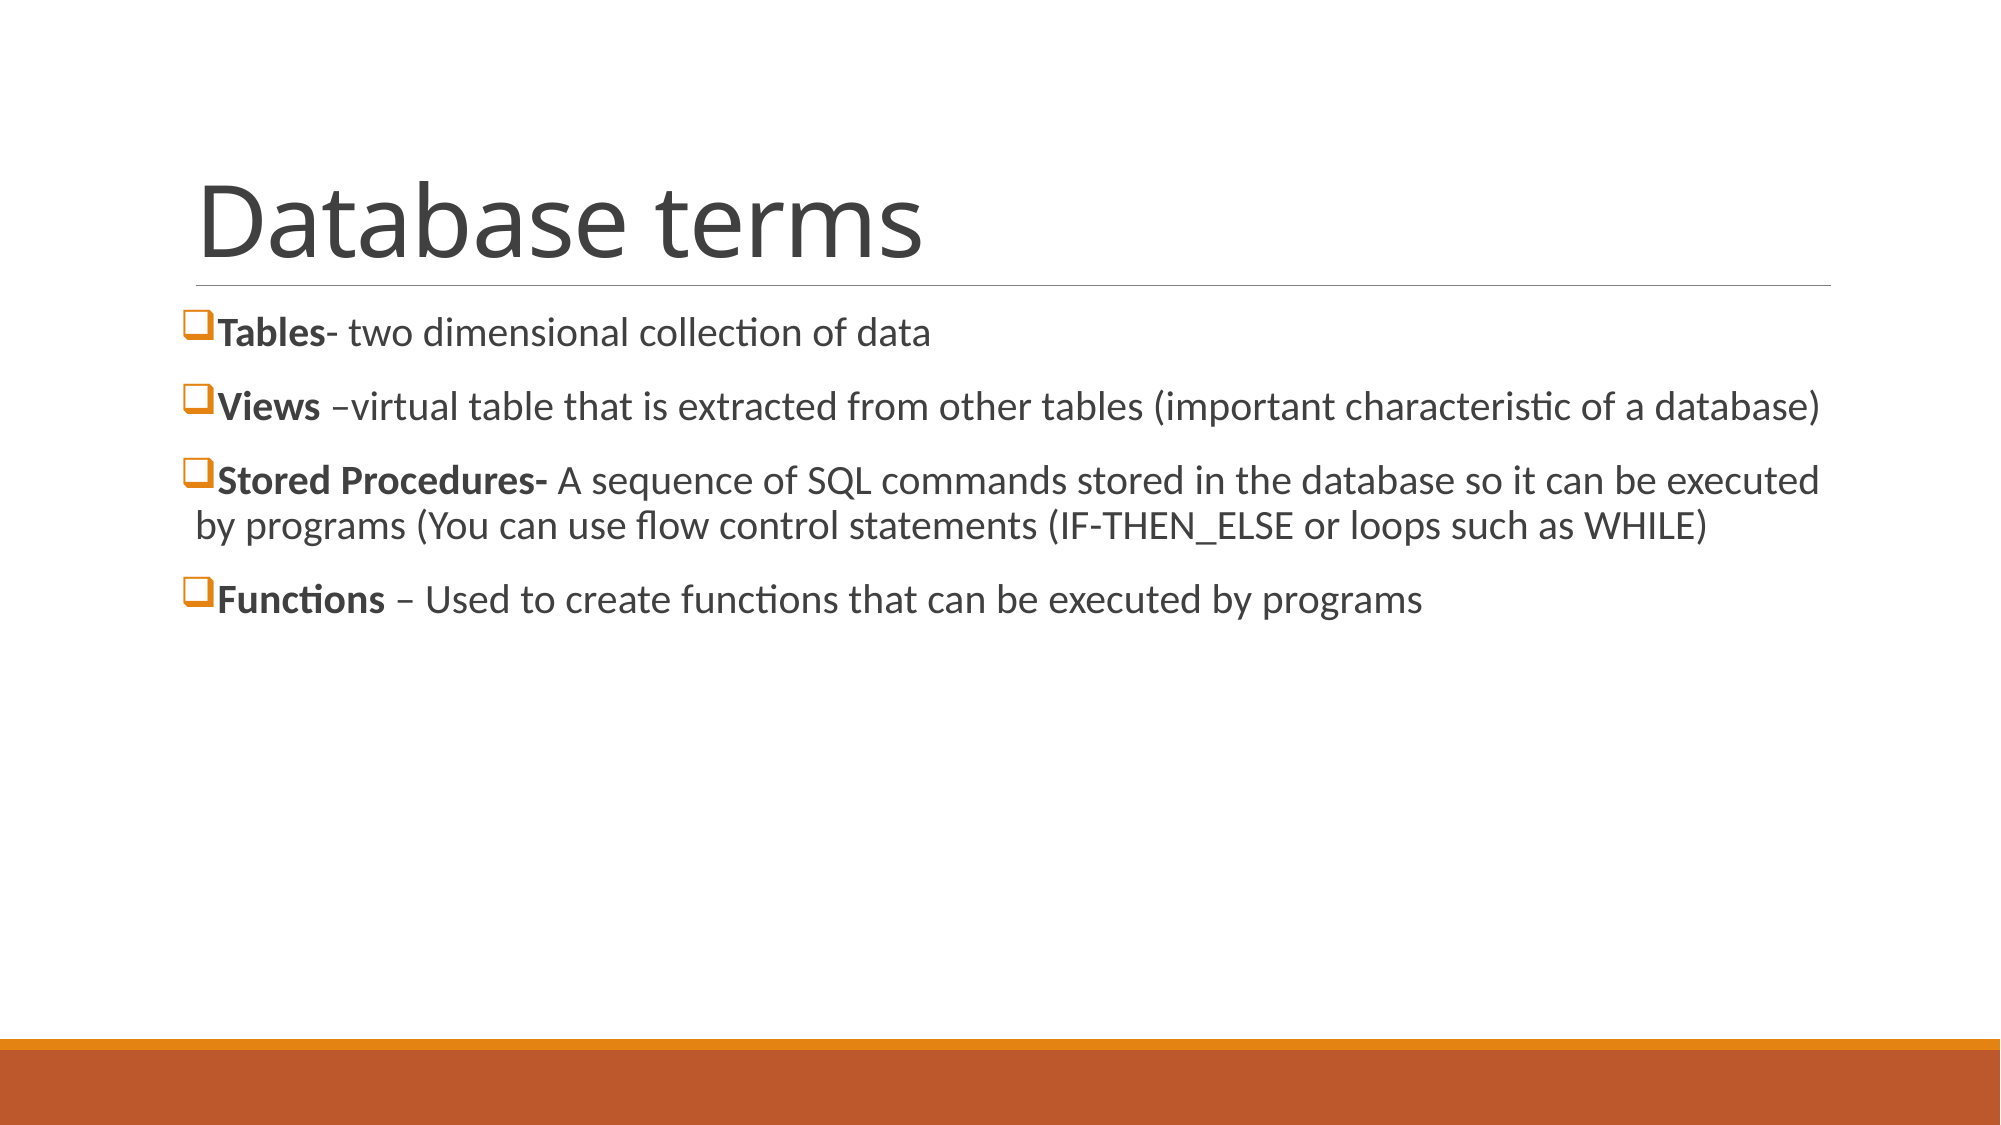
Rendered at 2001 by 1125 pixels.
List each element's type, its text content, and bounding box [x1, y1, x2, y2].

list Tables- two dimensional collection of data Views –virtual table that is extracted from other tables (important characteristic of a database) Stored Procedures- A sequence of SQL commands stored in the database so it can be executed by programs (You can use flow control statements (IF-THEN_ELSE or loops such as WHILE) Functions – Used to create functions that can be executed by programs [180, 302, 1830, 963]
title Database terms [180, 47, 1830, 285]
